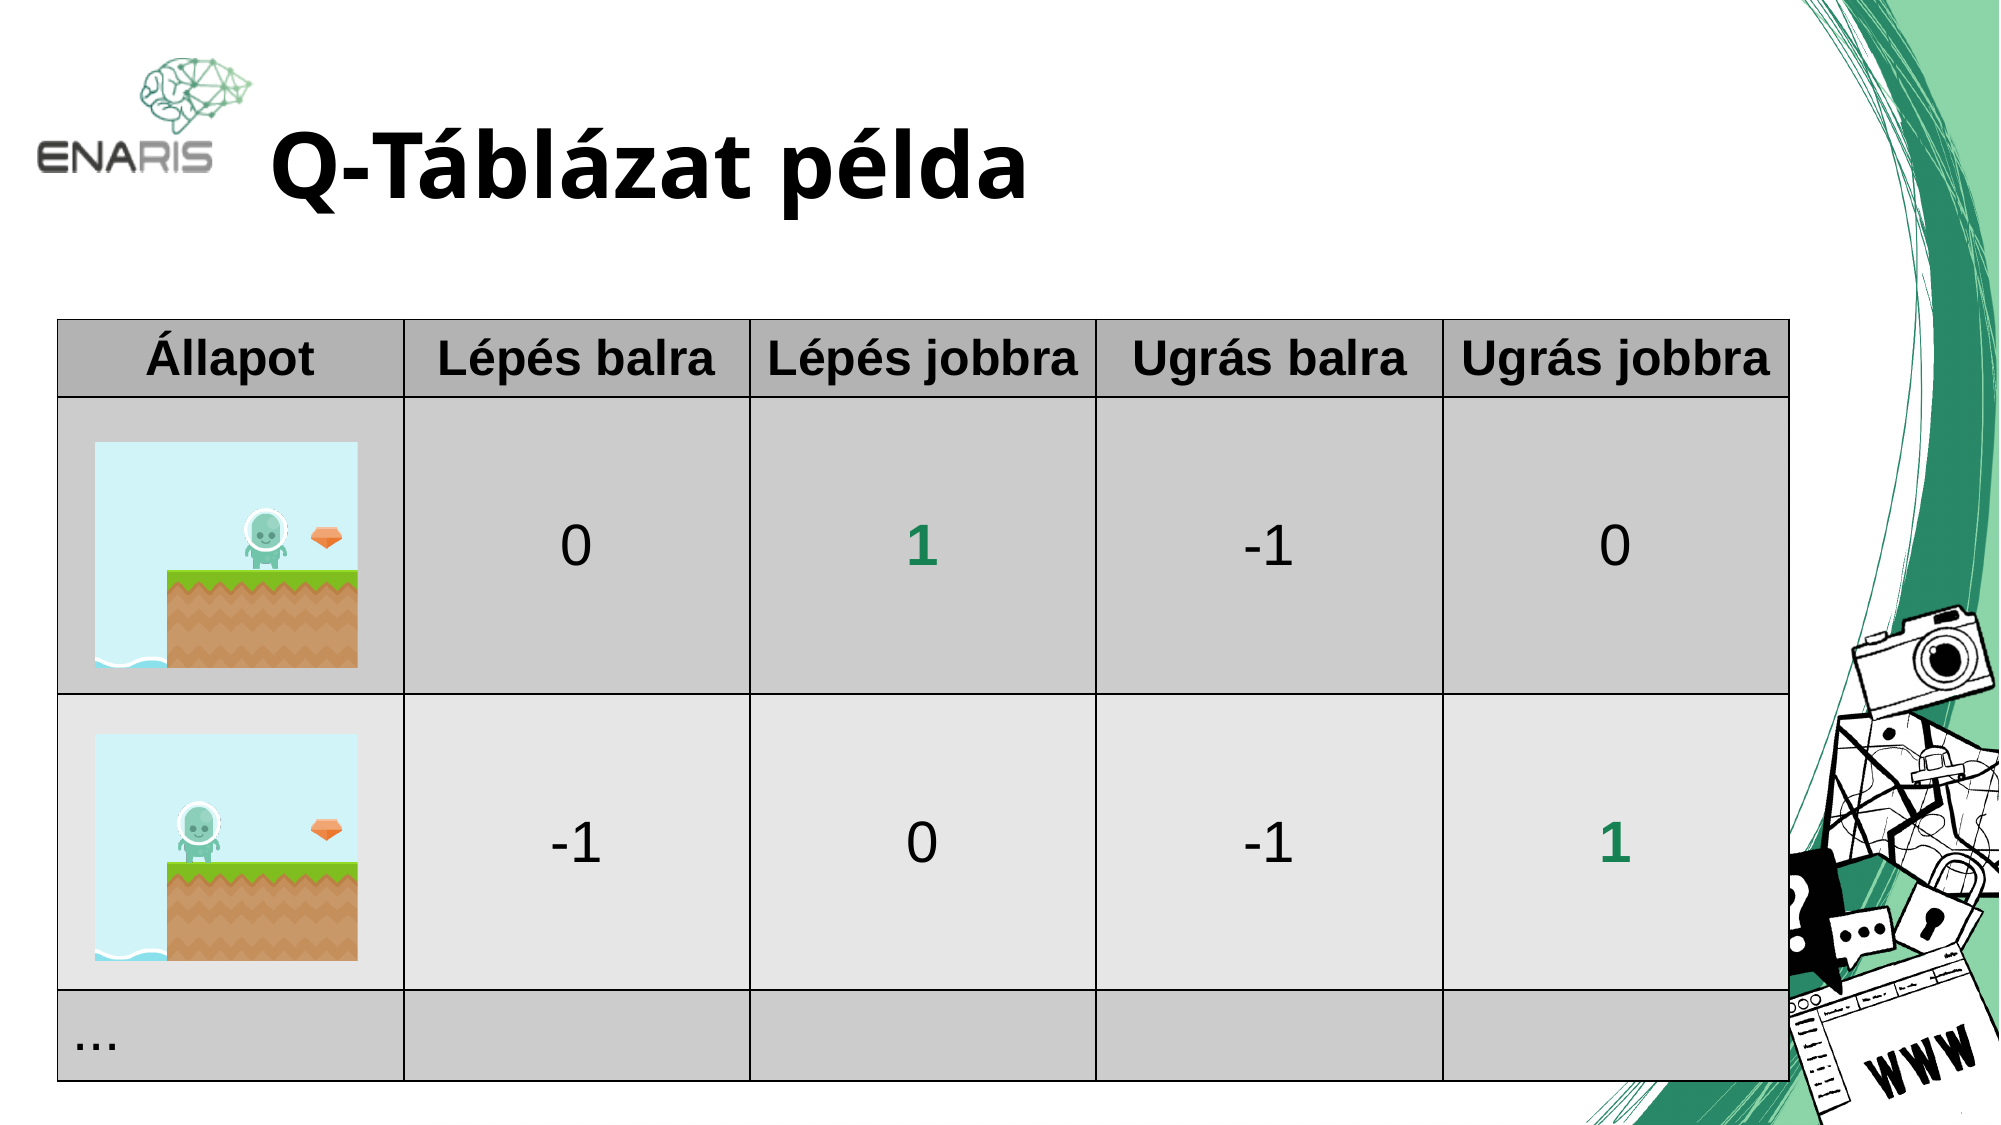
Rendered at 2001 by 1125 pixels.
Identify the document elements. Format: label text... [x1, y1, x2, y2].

table_header Ugrás jobbra [1444, 320, 1788, 396]
picture [37, 58, 254, 173]
table_header Lépés balra [405, 320, 749, 396]
table_cell [1097, 991, 1442, 1080]
picture [94, 734, 358, 961]
table_header Lépés jobbra [751, 320, 1095, 396]
table_cell 1 [1444, 695, 1788, 989]
table_cell 1 [751, 398, 1095, 693]
picture [408, 0, 1999, 1125]
table_header Ugrás balra [1097, 320, 1442, 396]
table_cell -1 [405, 695, 749, 989]
table_cell ... [58, 991, 403, 1080]
table_cell [405, 991, 749, 1080]
table_cell 0 [1444, 398, 1788, 693]
table_cell [58, 398, 403, 693]
table_cell -1 [1097, 398, 1442, 693]
title Q-Táblázat példa [253, 59, 1863, 278]
table_cell [58, 695, 403, 989]
table_cell 0 [405, 398, 749, 693]
picture [94, 441, 358, 668]
table_cell [751, 991, 1095, 1080]
table_cell -1 [1097, 695, 1442, 989]
table_header Állapot [58, 320, 403, 396]
table_cell [1444, 991, 1788, 1080]
table_cell 0 [751, 695, 1095, 989]
